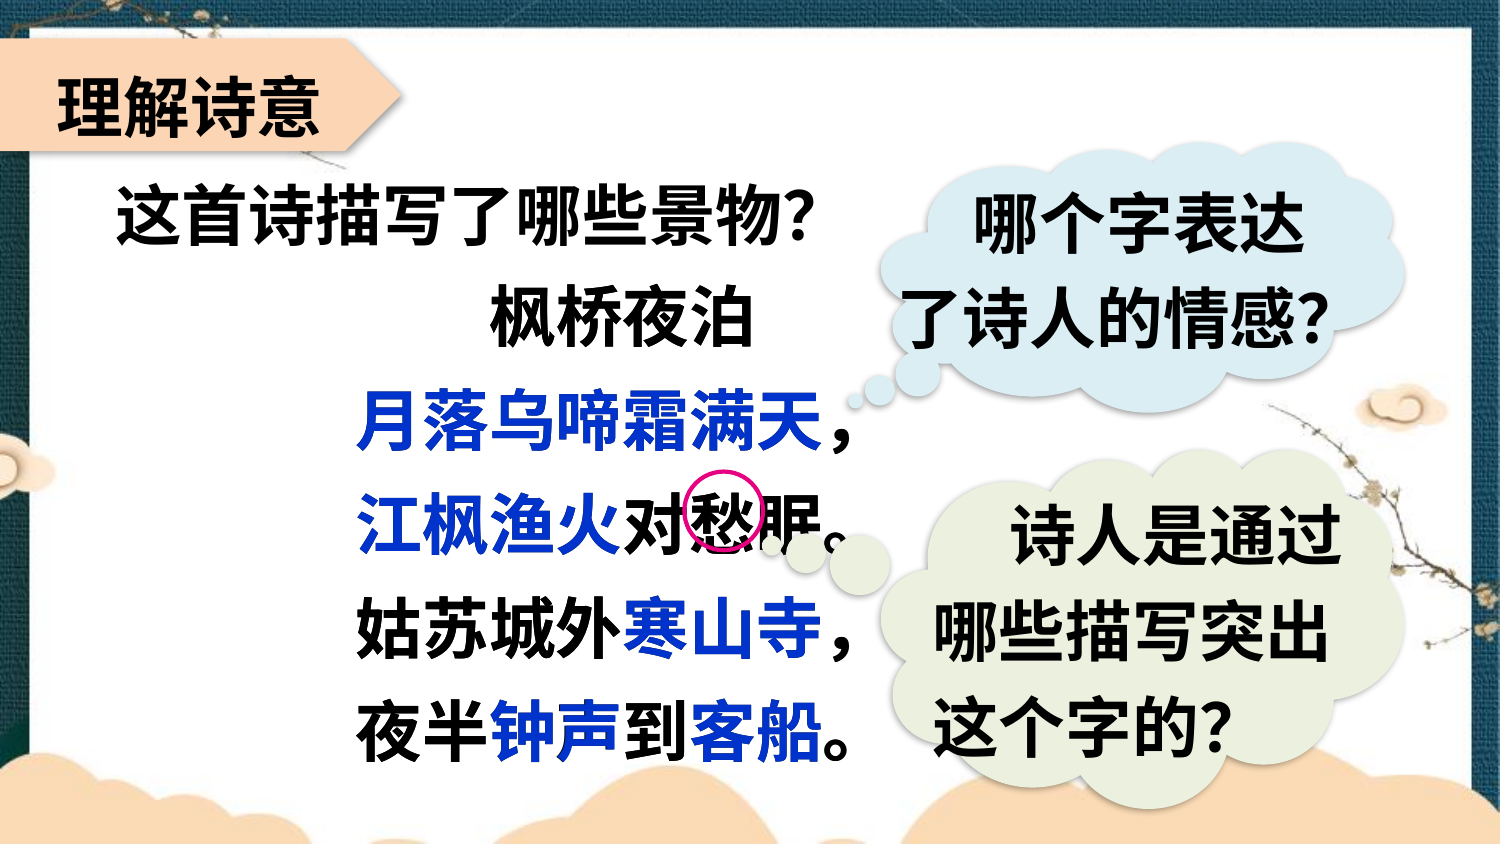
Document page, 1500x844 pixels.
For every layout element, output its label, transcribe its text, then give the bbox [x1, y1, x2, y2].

picture [0, 0, 1500, 844]
text_box 这首诗描写了哪些景物？ [100, 150, 875, 262]
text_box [880, 141, 1405, 412]
text_box [682, 469, 766, 553]
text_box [880, 448, 1405, 808]
text_box 理解诗意 [41, 42, 360, 154]
text_box 枫桥夜泊 月落乌啼霜满天， 江枫渔火对愁眠。 姑苏城外寒山寺， 夜半钟声到客船。 [241, 243, 1005, 778]
